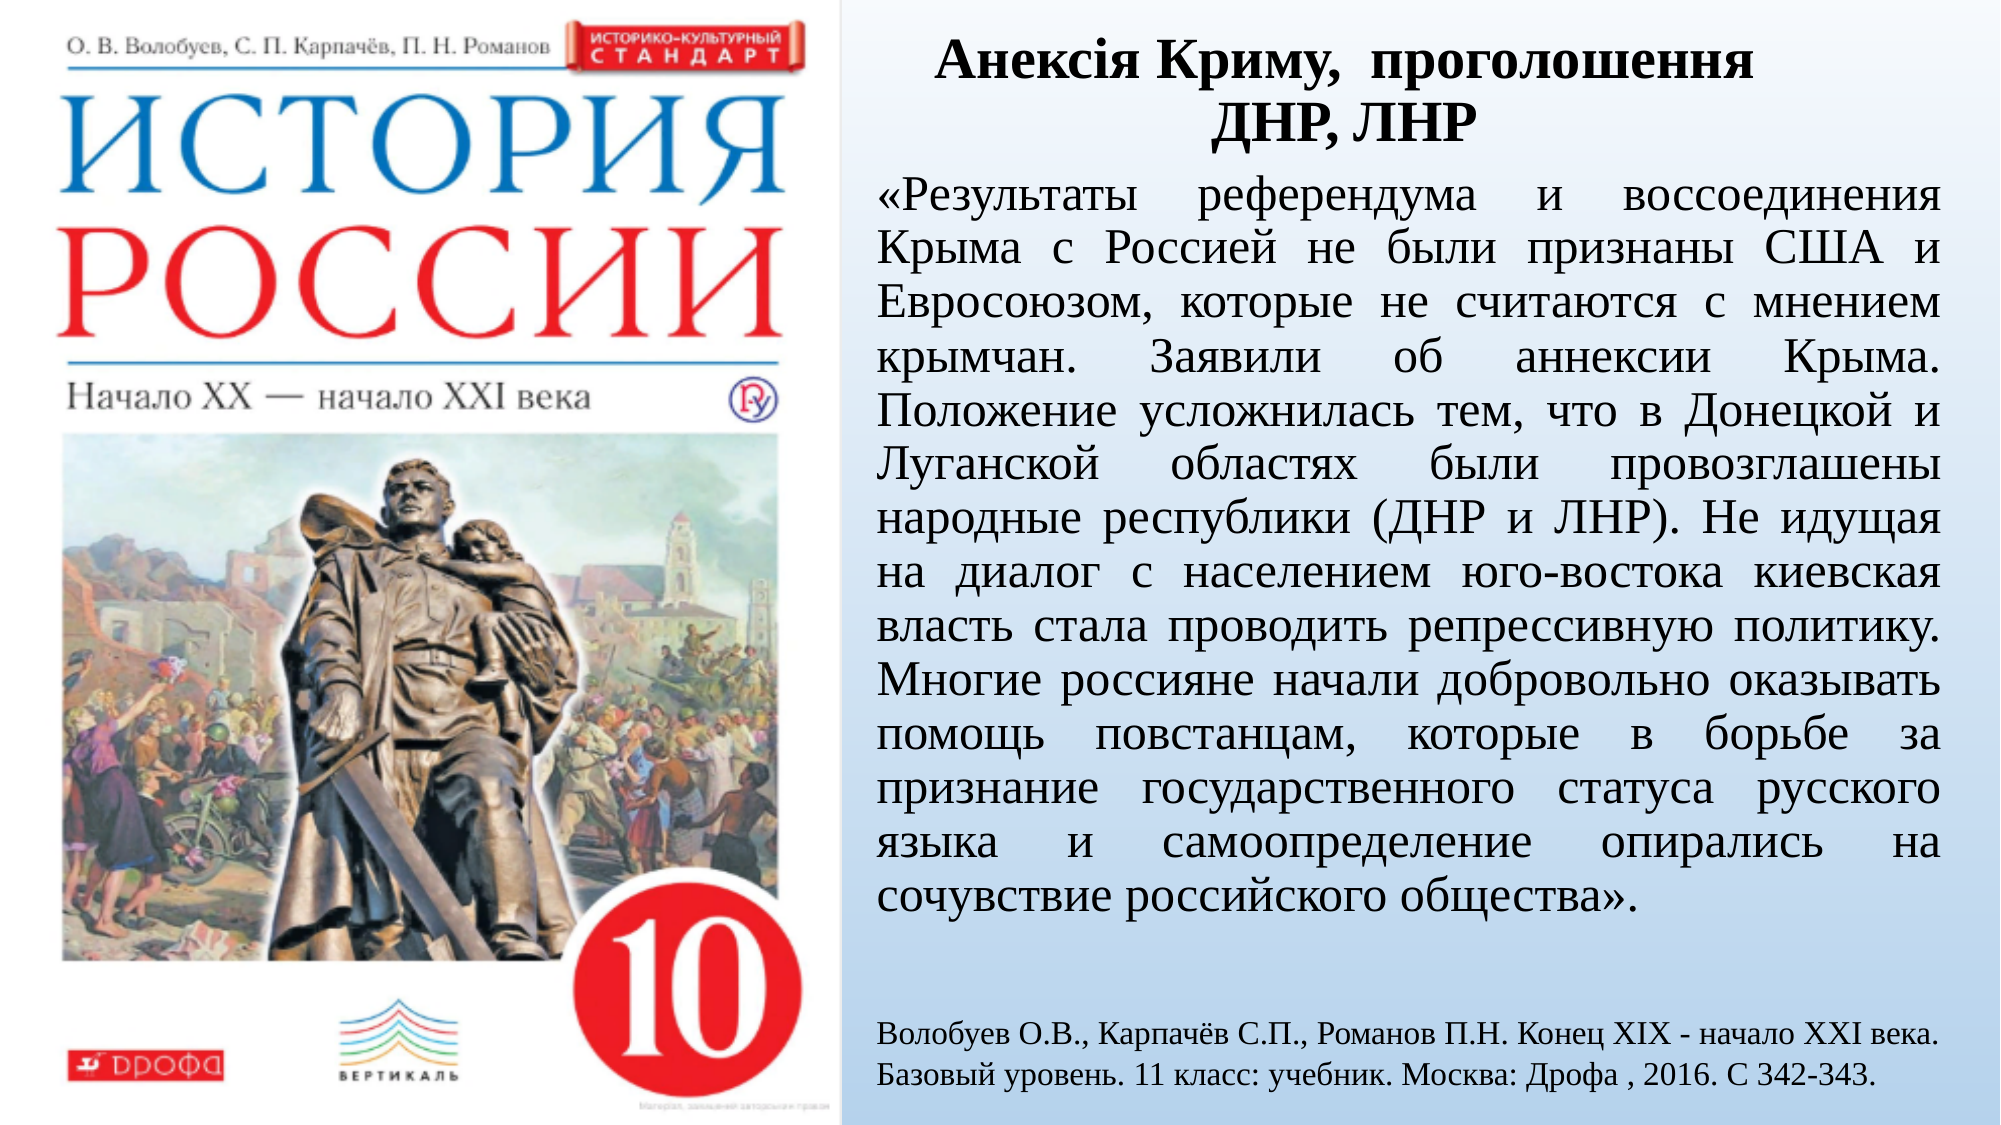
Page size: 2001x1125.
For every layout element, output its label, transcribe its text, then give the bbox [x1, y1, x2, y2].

title Анексія Криму, проголошення ДНР, ЛНР [910, 33, 1780, 150]
picture [0, 0, 842, 1125]
text_box Волобуев О.В., Карпачёв С.П., Романов П.Н. Конец XIX - начало XXI века. Базовый уровень. 11 класс: учебник. Москва: Дрофа , 2016. С 342-343. [861, 1004, 2000, 1099]
list «Результаты референдума и воссоединения Крыма с Россией не были признаны США и Евросоюзом, которые не считаются с мнением крымчан. Заявили об аннексии Крыма. Положение усложнилась тем, что в Донецкой и Луганской областях были провозглашены народные республики (ДНР и ЛНР). Не идущая на диалог с населением юго-востока киевская власть стала проводить репрессивную политику. Многие россияне начали добровольно оказывать помощь повстанцам, которые в борьбе за признание государственного статуса русского языка и самоопределение опирались на сочувствие российского общества». [861, 159, 1957, 824]
